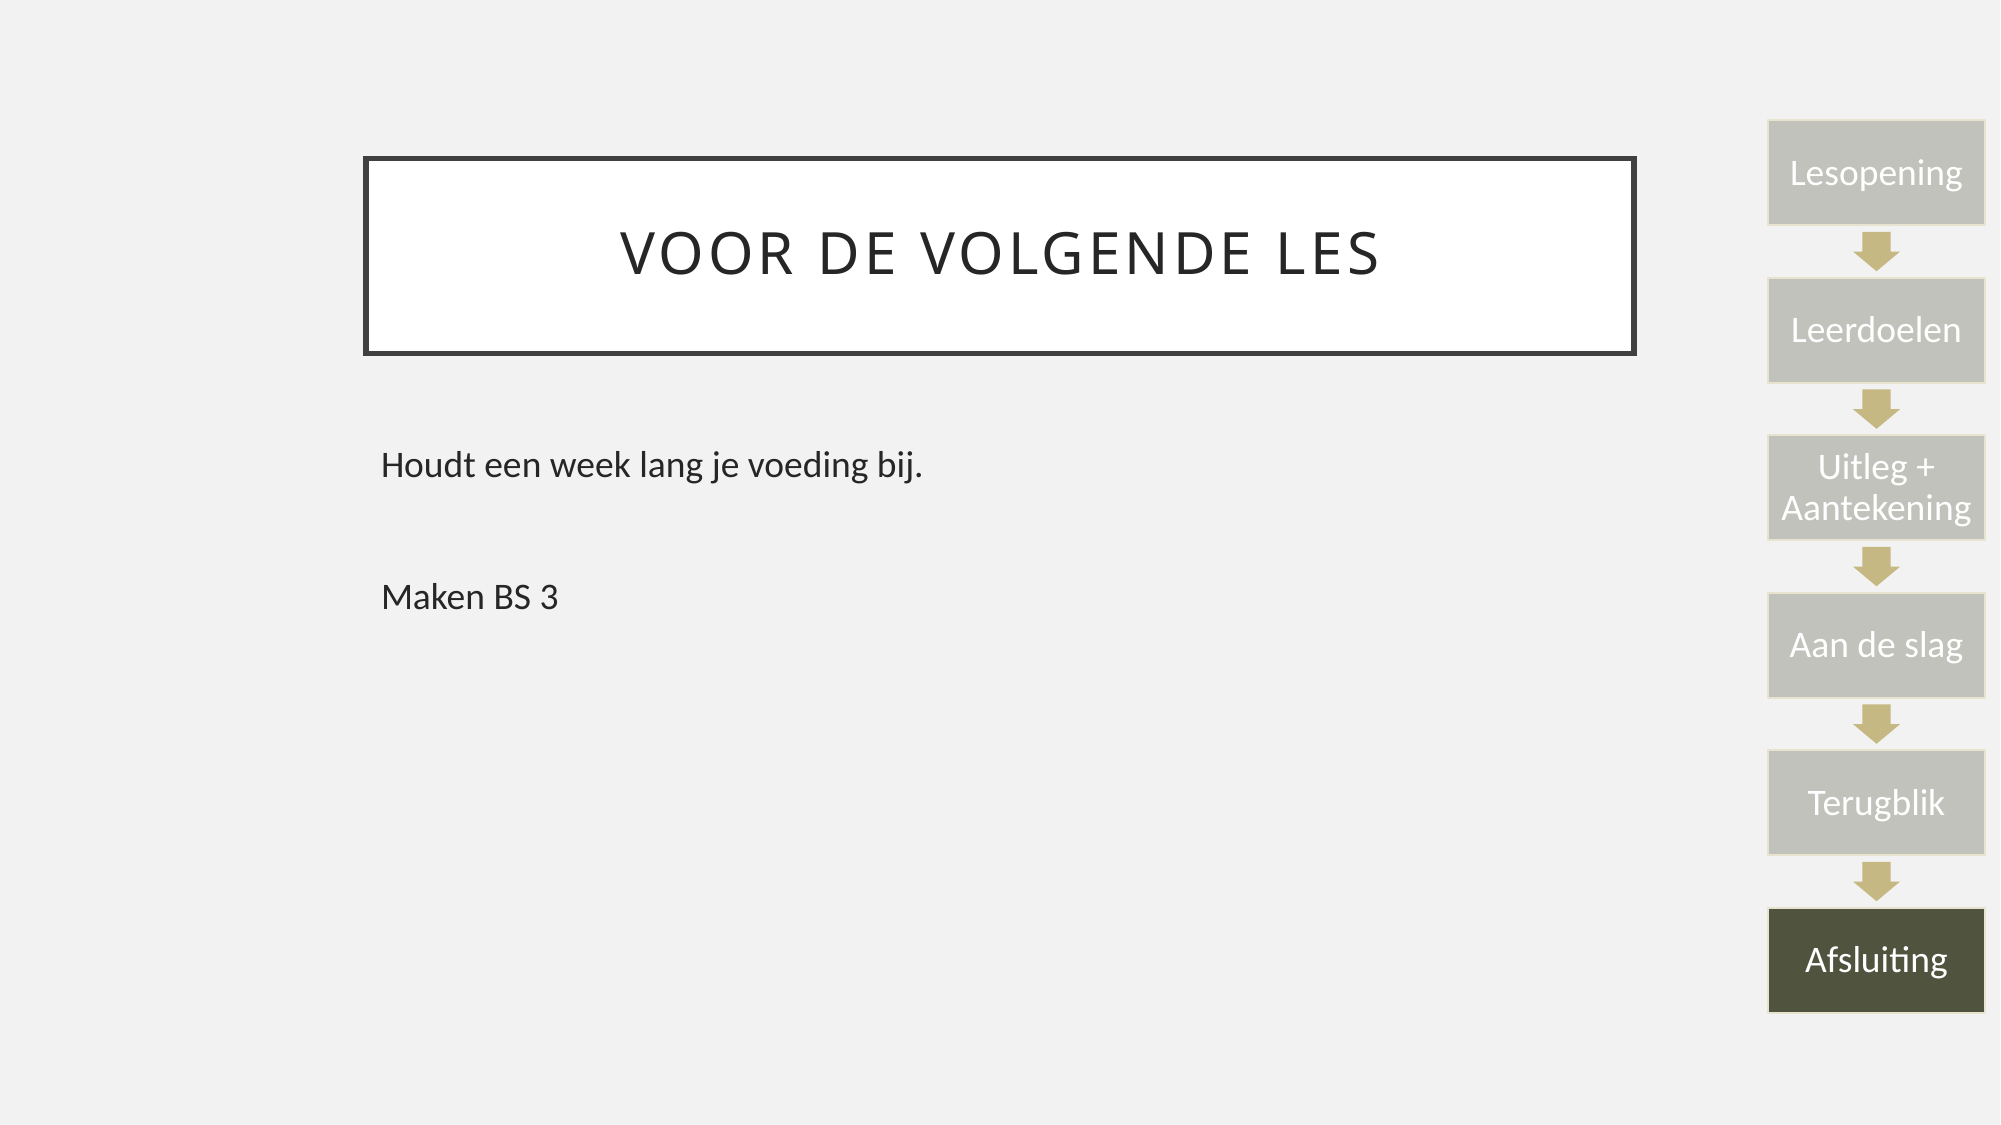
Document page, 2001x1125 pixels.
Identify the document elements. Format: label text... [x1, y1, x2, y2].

title Voor de volgende les [363, 156, 1637, 356]
list Houdt een week lang je voeding bij. Maken BS 3 [366, 432, 1634, 942]
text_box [1753, 119, 2000, 1014]
